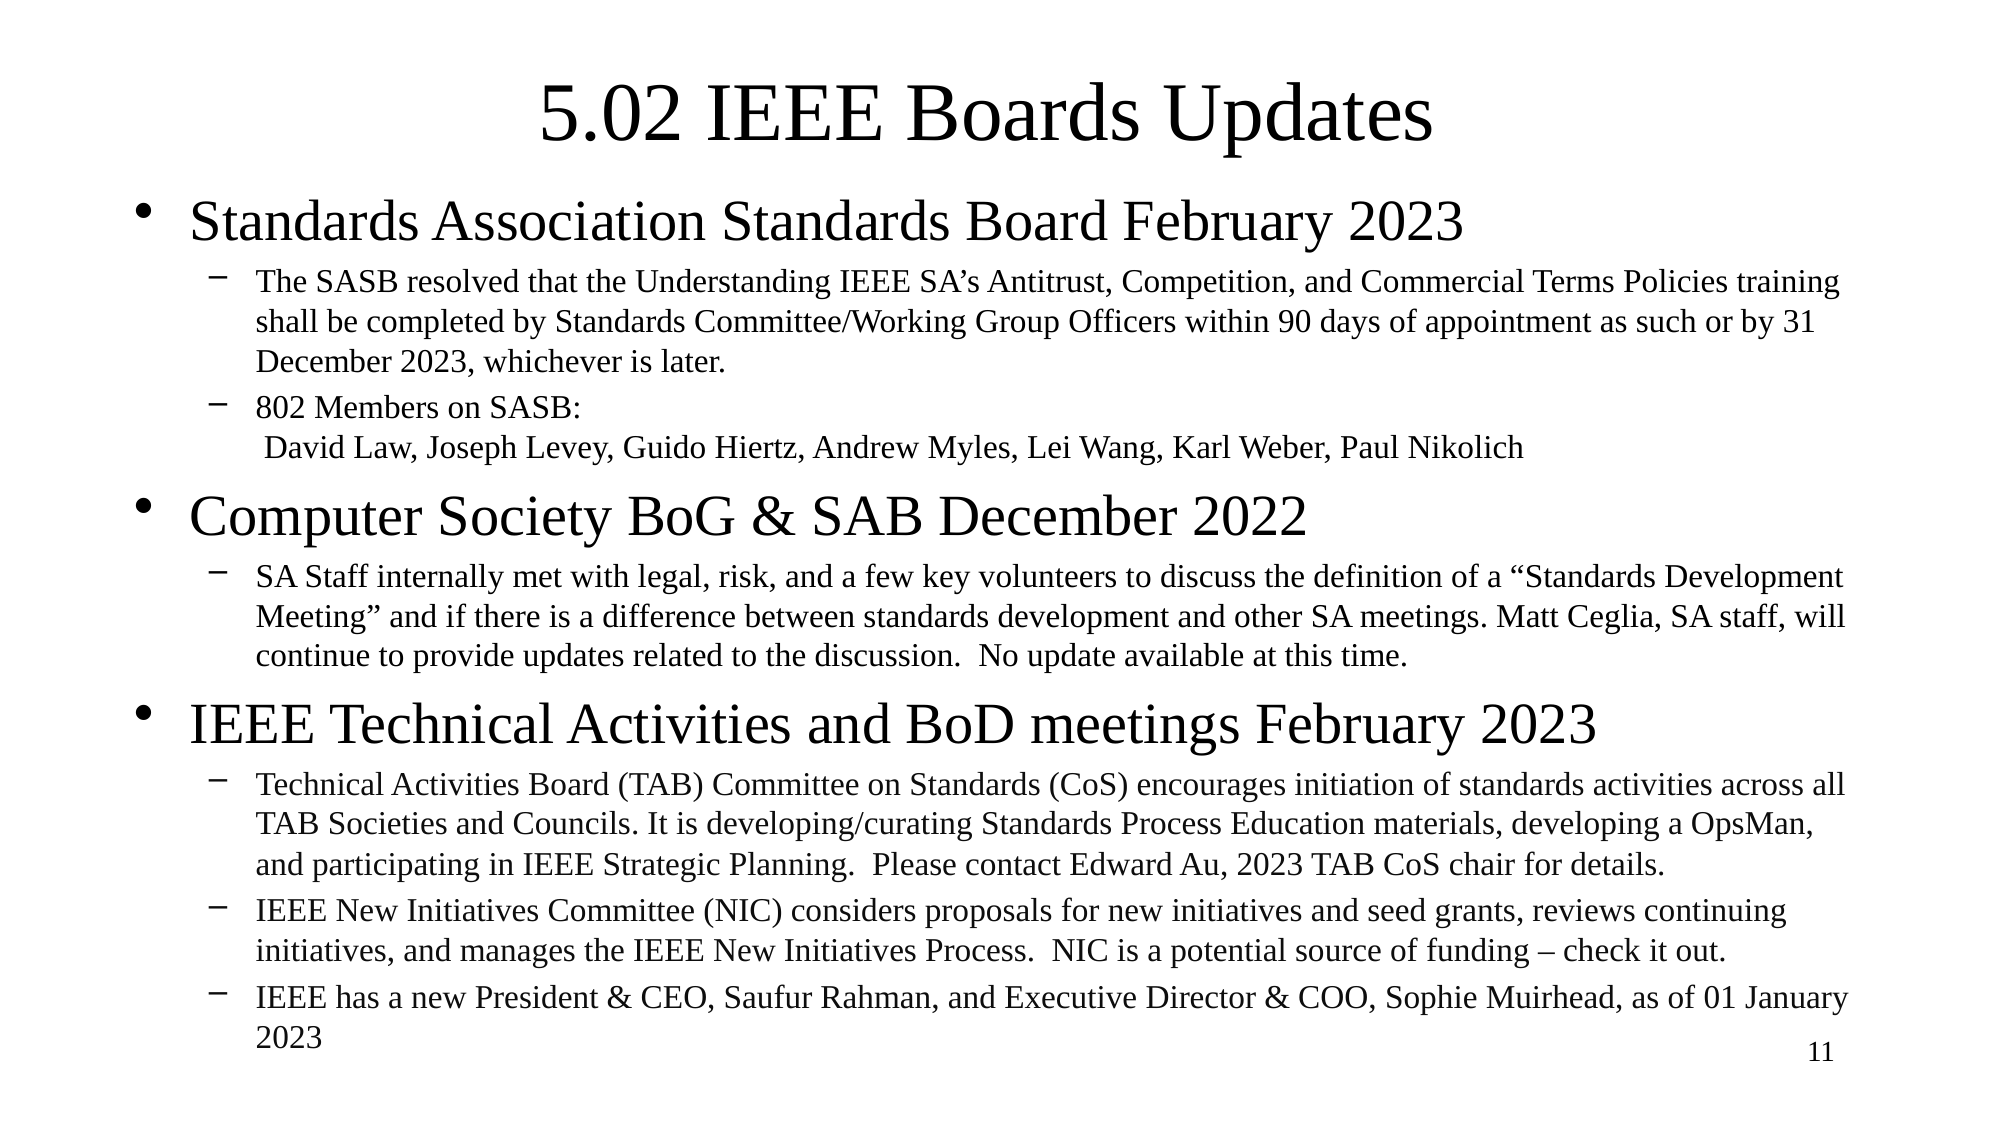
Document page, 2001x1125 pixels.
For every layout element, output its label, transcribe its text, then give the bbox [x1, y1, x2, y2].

text_box 5.02 IEEE Boards Updates [349, 50, 1625, 238]
slide_number 11 [1433, 1024, 1851, 1101]
list Standards Association Standards Board February 2023 The SASB resolved that the Understanding IEEE SA’s Antitrust, Competition, and Commercial Terms Policies training shall be completed by Standards Committee/Working Group Officers within 90 days of appointment as such or by 31 December 2023, whichever is later. 802 Members on SASB: David Law, Joseph Levey, Guido Hiertz, Andrew Myles, Lei Wang, Karl Weber, Paul Nikolich Computer Society BoG & SAB December 2022 SA Staff internally met with legal, risk, and a few key volunteers to discuss the definition of a “Standards Development Meeting” and if there is a difference between standards development and other SA meetings. Matt Ceglia, SA staff, will continue to provide updates related to the discussion. No update available at this time. IEEE Technical Activities and BoD meetings February 2023 Technical Activities Board (TAB) Committee on Standards (CoS) encourages initiation of standards activities across all TAB Societies and Councils. It is developing/curating Standards Process Education materials, developing a OpsMan, and participating in IEEE Strategic Planning. Please contact Edward Au, 2023 TAB CoS chair for details. IEEE New Initiatives Committee (NIC) considers proposals for new initiatives and seed grants, reviews continuing initiatives, and manages the IEEE New Initiatives Process. NIC is a potential source of funding – check it out. IEEE has a new President & CEO, Saufur Rahman, and Executive Director & COO, Sophie Muirhead, as of 01 January 2023 [118, 174, 1882, 851]
